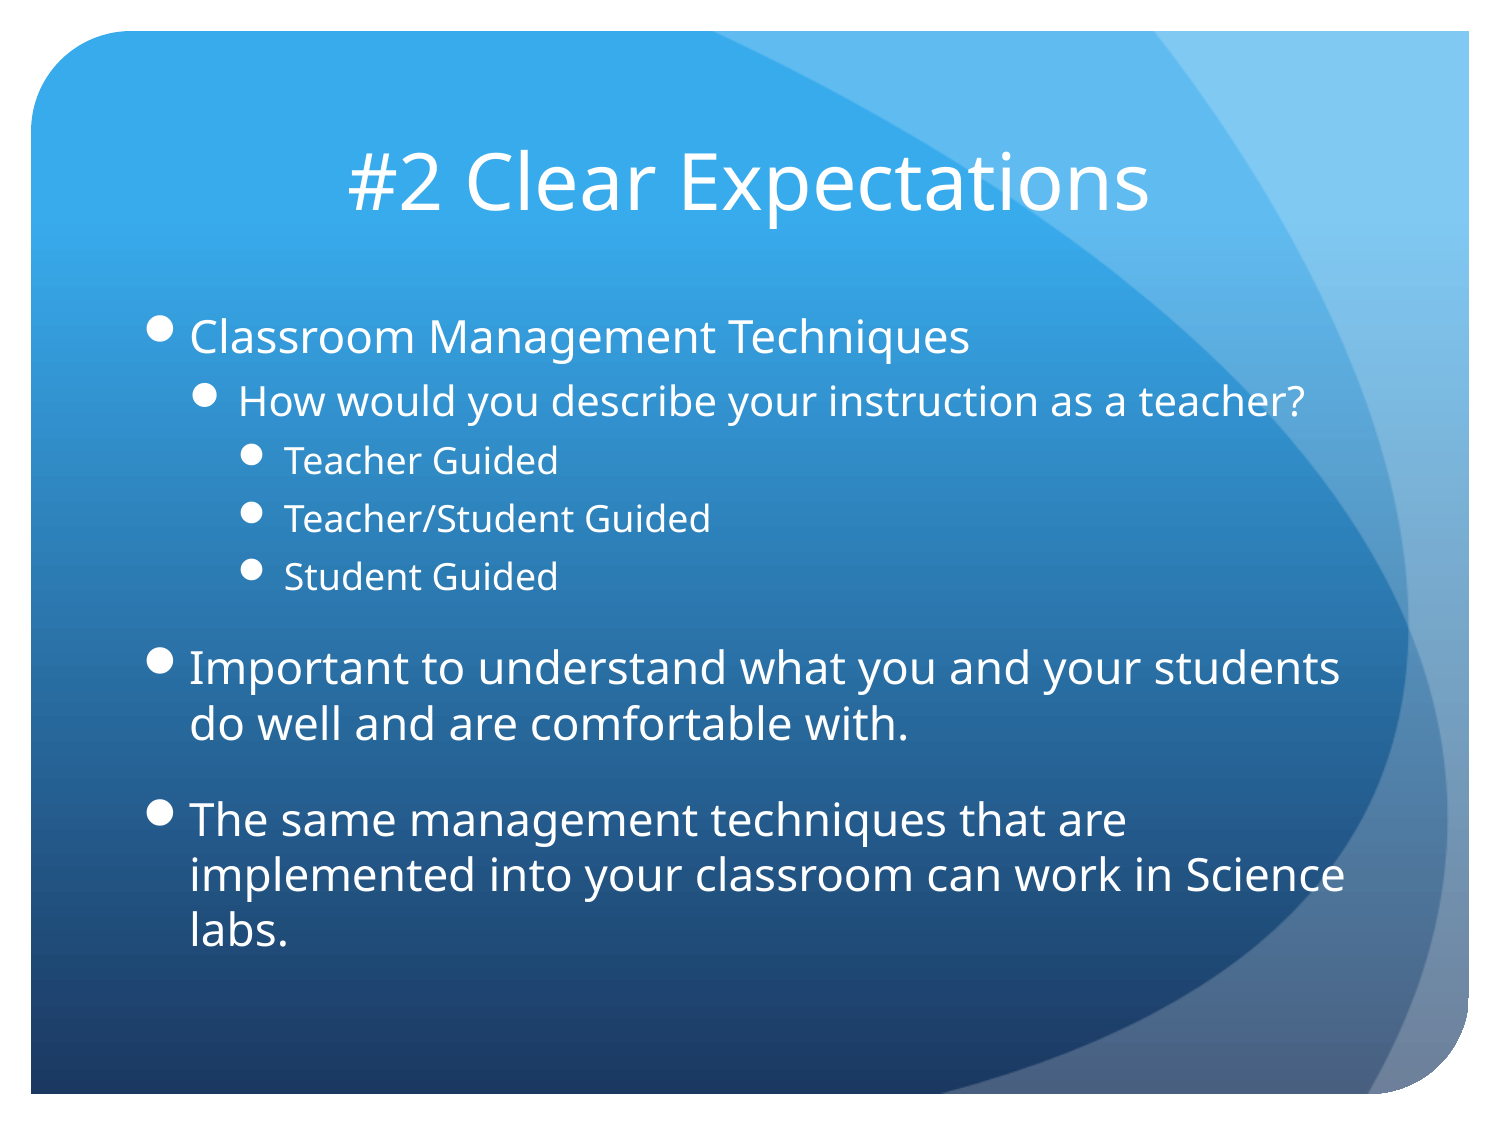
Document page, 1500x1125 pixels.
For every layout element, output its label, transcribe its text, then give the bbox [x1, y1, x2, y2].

title #2 Clear Expectations [127, 62, 1372, 234]
list Classroom Management Techniques How would you describe your instruction as a teacher? Teacher Guided Teacher/Student Guided Student Guided Important to understand what you and your students do well and are comfortable with. The same management techniques that are implemented into your classroom can work in Science labs. [127, 299, 1372, 991]
picture [24, 30, 1473, 1094]
